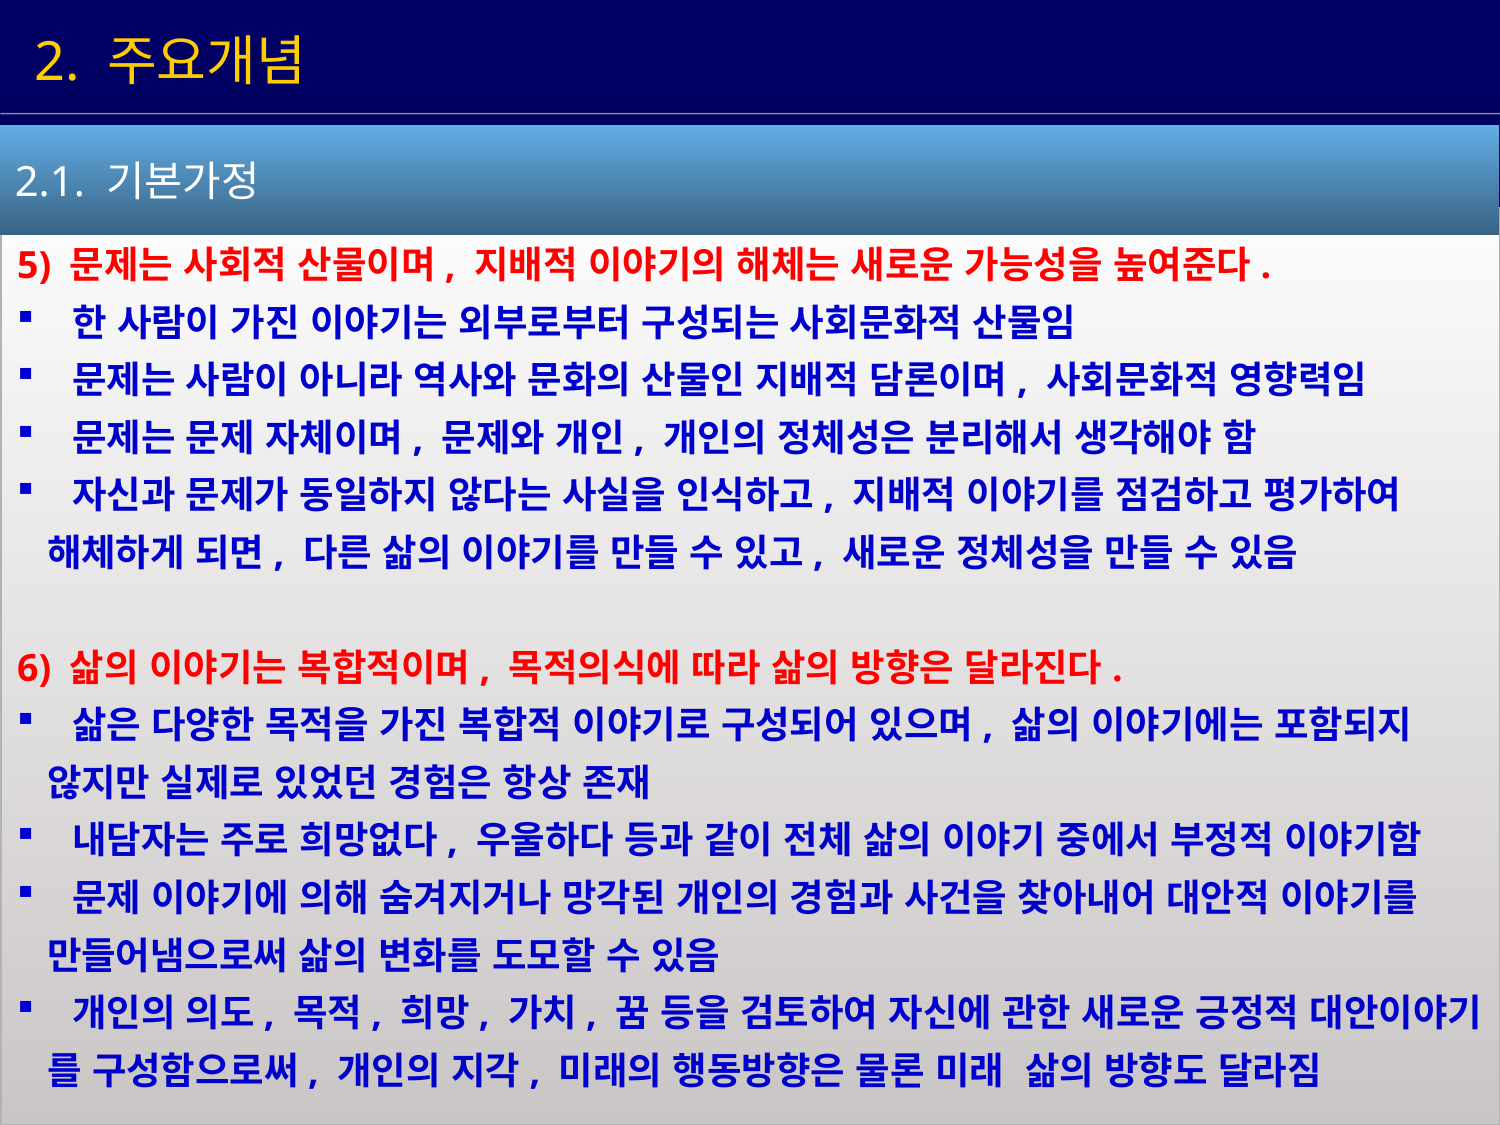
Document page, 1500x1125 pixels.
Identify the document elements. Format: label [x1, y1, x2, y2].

text_box [0, 18, 1500, 1125]
